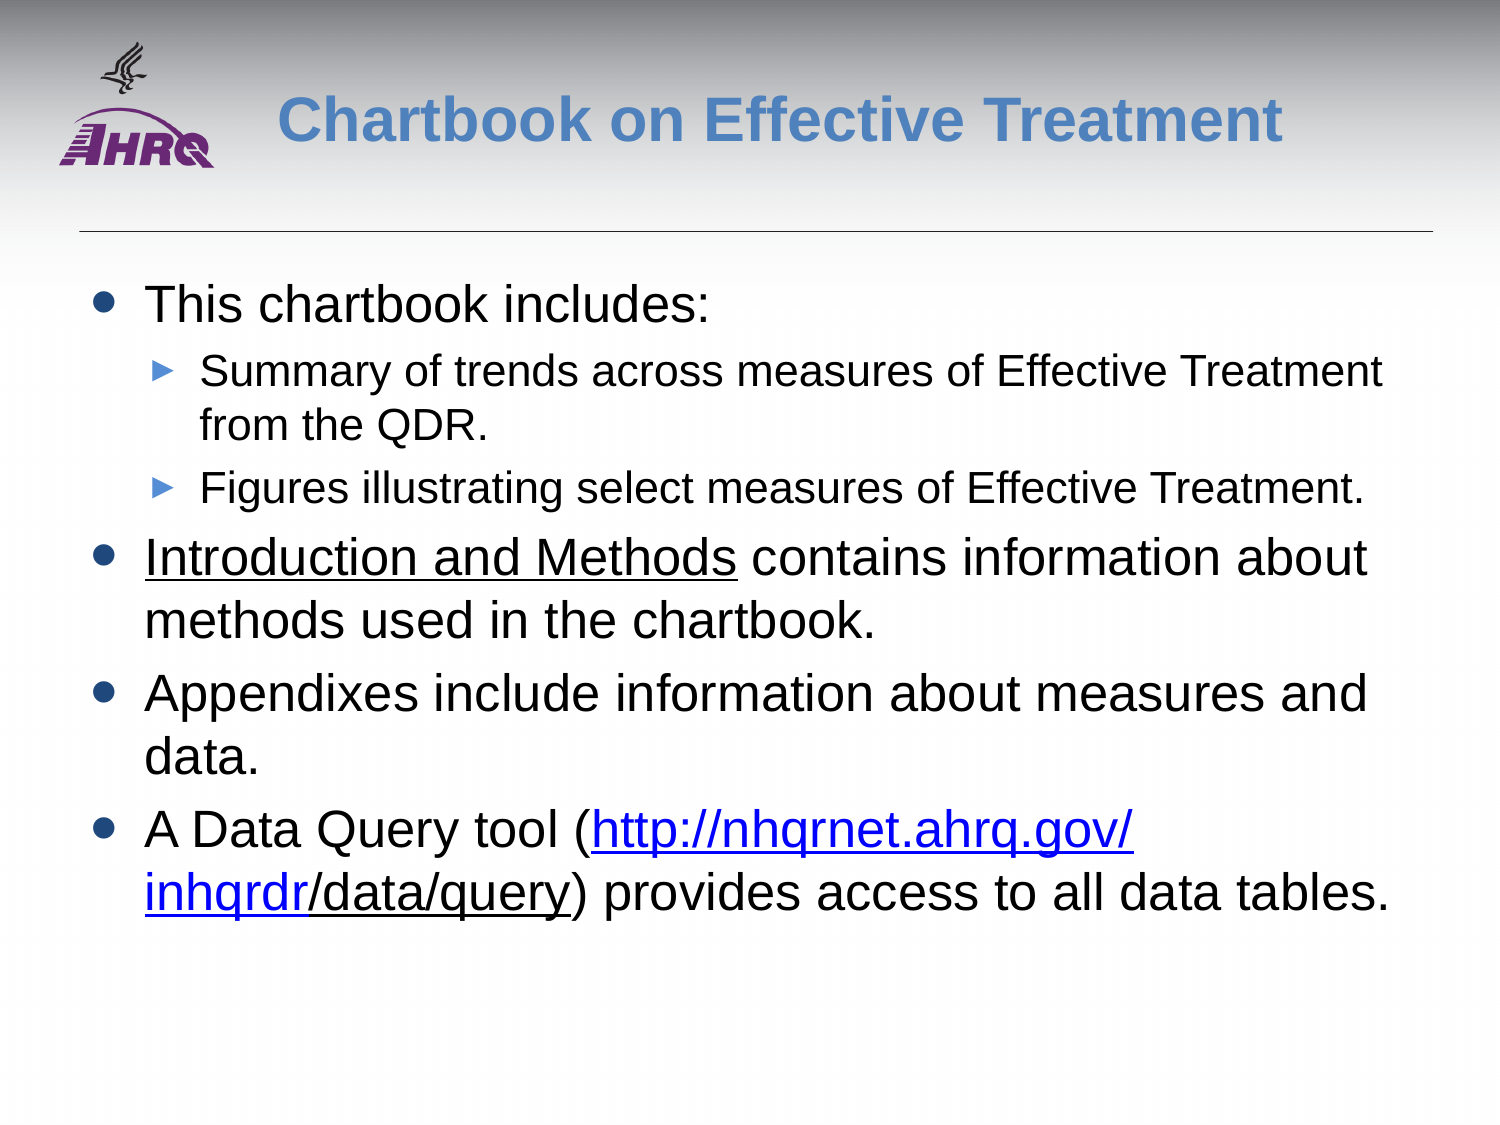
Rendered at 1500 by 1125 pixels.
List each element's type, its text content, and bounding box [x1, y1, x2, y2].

list This chartbook includes: Summary of trends across measures of Effective Treatment from the QDR. Figures illustrating select measures of Effective Treatment. Introduction and Methods contains information about methods used in the chartbook. Appendixes include information about measures and data. A Data Query tool (http://nhqrnet.ahrq.gov/ inhqrdr/data/query) provides access to all data tables. [75, 262, 1450, 938]
picture [0, 0, 1500, 1125]
title Chartbook on Effective Treatment [262, 45, 1425, 188]
